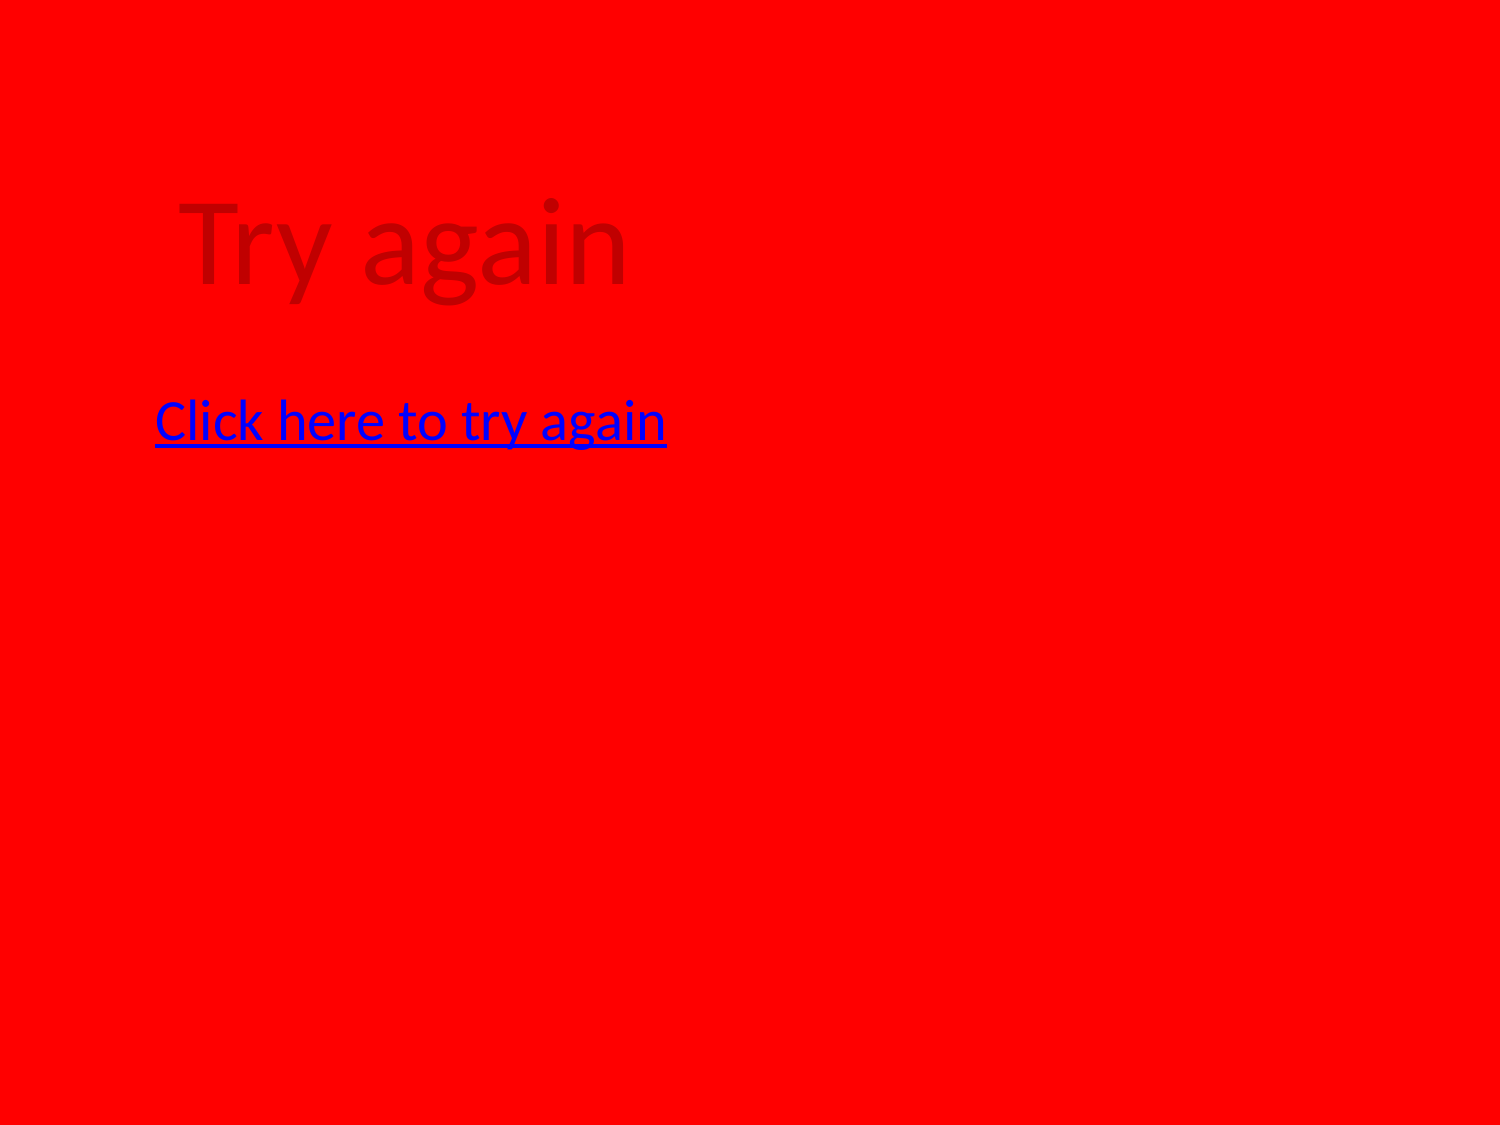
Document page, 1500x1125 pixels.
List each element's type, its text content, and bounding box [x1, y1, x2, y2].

text_box Click here to try again [140, 375, 1125, 460]
text_box Try again [164, 152, 1149, 318]
